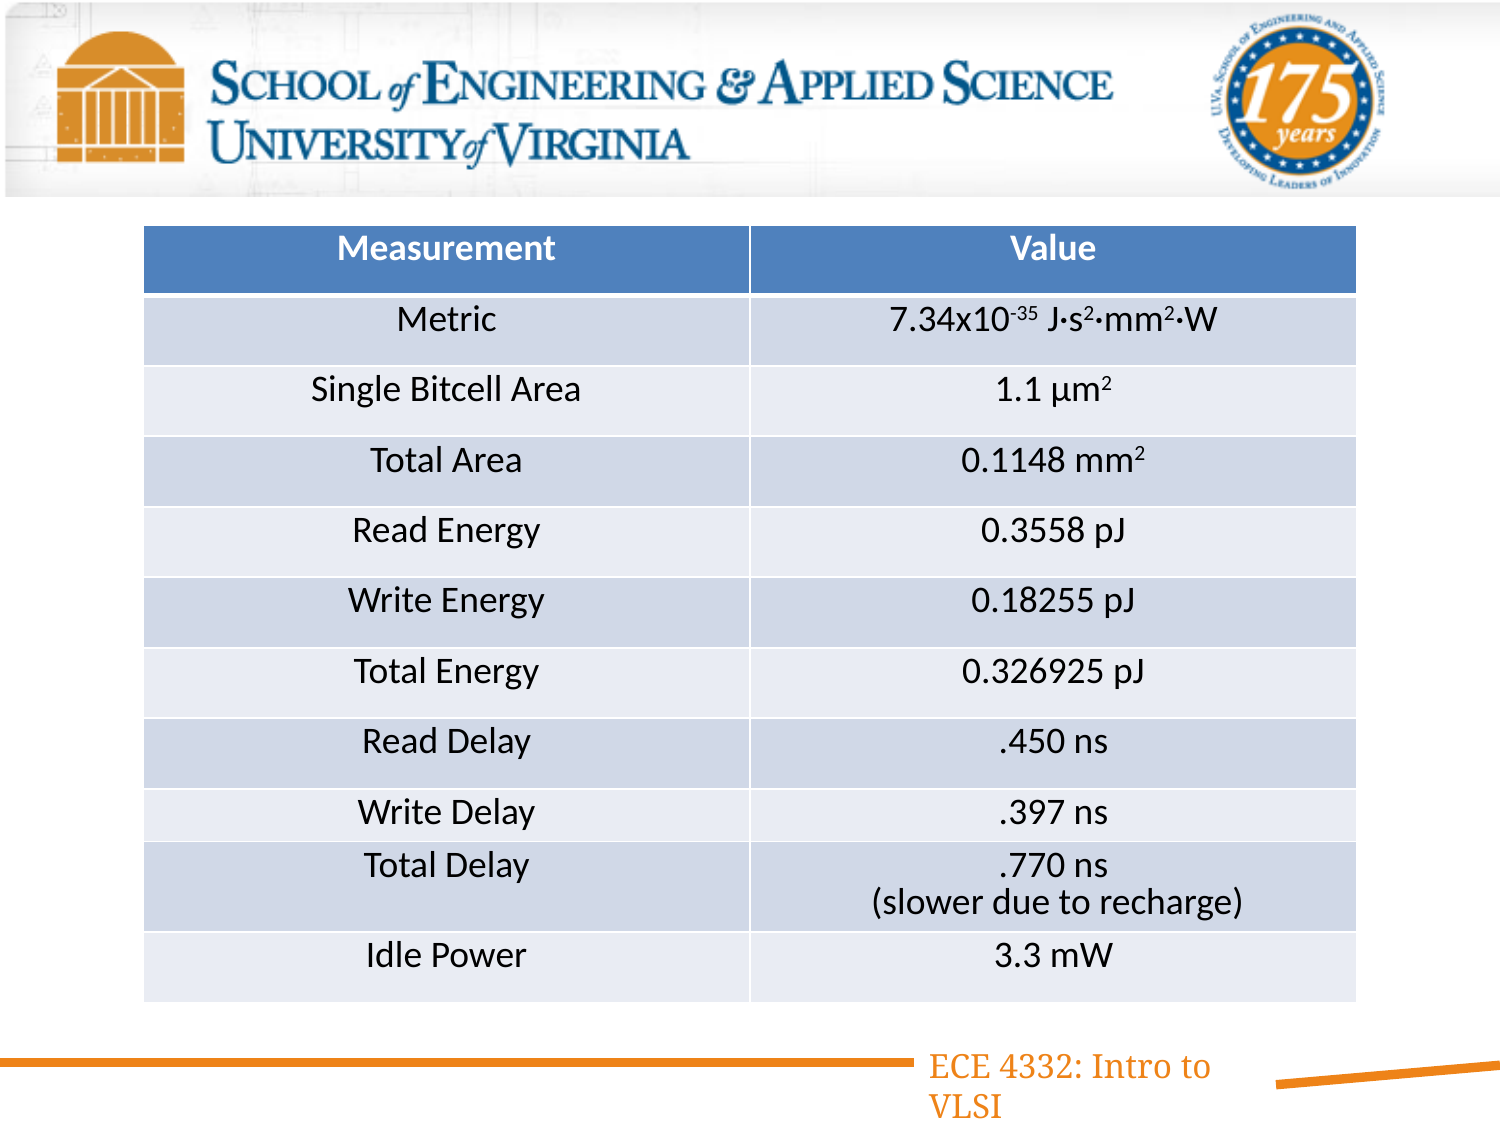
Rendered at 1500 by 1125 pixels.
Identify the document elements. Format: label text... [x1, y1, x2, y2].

table_cell Metric [144, 298, 749, 365]
table_cell Read Energy [144, 508, 749, 576]
table_cell 7.34x10-35 J·s2·mm2·W [751, 298, 1356, 365]
text_box ECE 4332: Intro to VLSI [914, 1037, 1277, 1125]
table_cell 0.1148 mm2 [751, 437, 1356, 506]
table_cell Write Delay [144, 790, 749, 841]
table_cell Total Delay [144, 842, 749, 931]
table_cell Read Delay [144, 719, 749, 788]
table_cell Total Energy [144, 649, 749, 717]
table_cell 1.1 μm2 [751, 367, 1356, 435]
table_cell .397 ns [751, 790, 1356, 841]
picture [0, 0, 1500, 197]
table_cell 3.3 mW [751, 933, 1356, 1002]
table_cell 0.18255 pJ [751, 578, 1356, 647]
table_cell .770 ns (slower due to recharge) [751, 842, 1356, 931]
table_cell Single Bitcell Area [144, 367, 749, 435]
table_cell Write Energy [144, 578, 749, 647]
table_cell Idle Power [144, 933, 749, 1002]
table_cell .450 ns [751, 719, 1356, 788]
table_header Measurement [144, 226, 749, 293]
table_cell 0.326925 pJ [751, 649, 1356, 717]
table_cell Total Area [144, 437, 749, 506]
table_header Value [751, 226, 1356, 293]
table_cell 0.3558 pJ [751, 508, 1356, 576]
